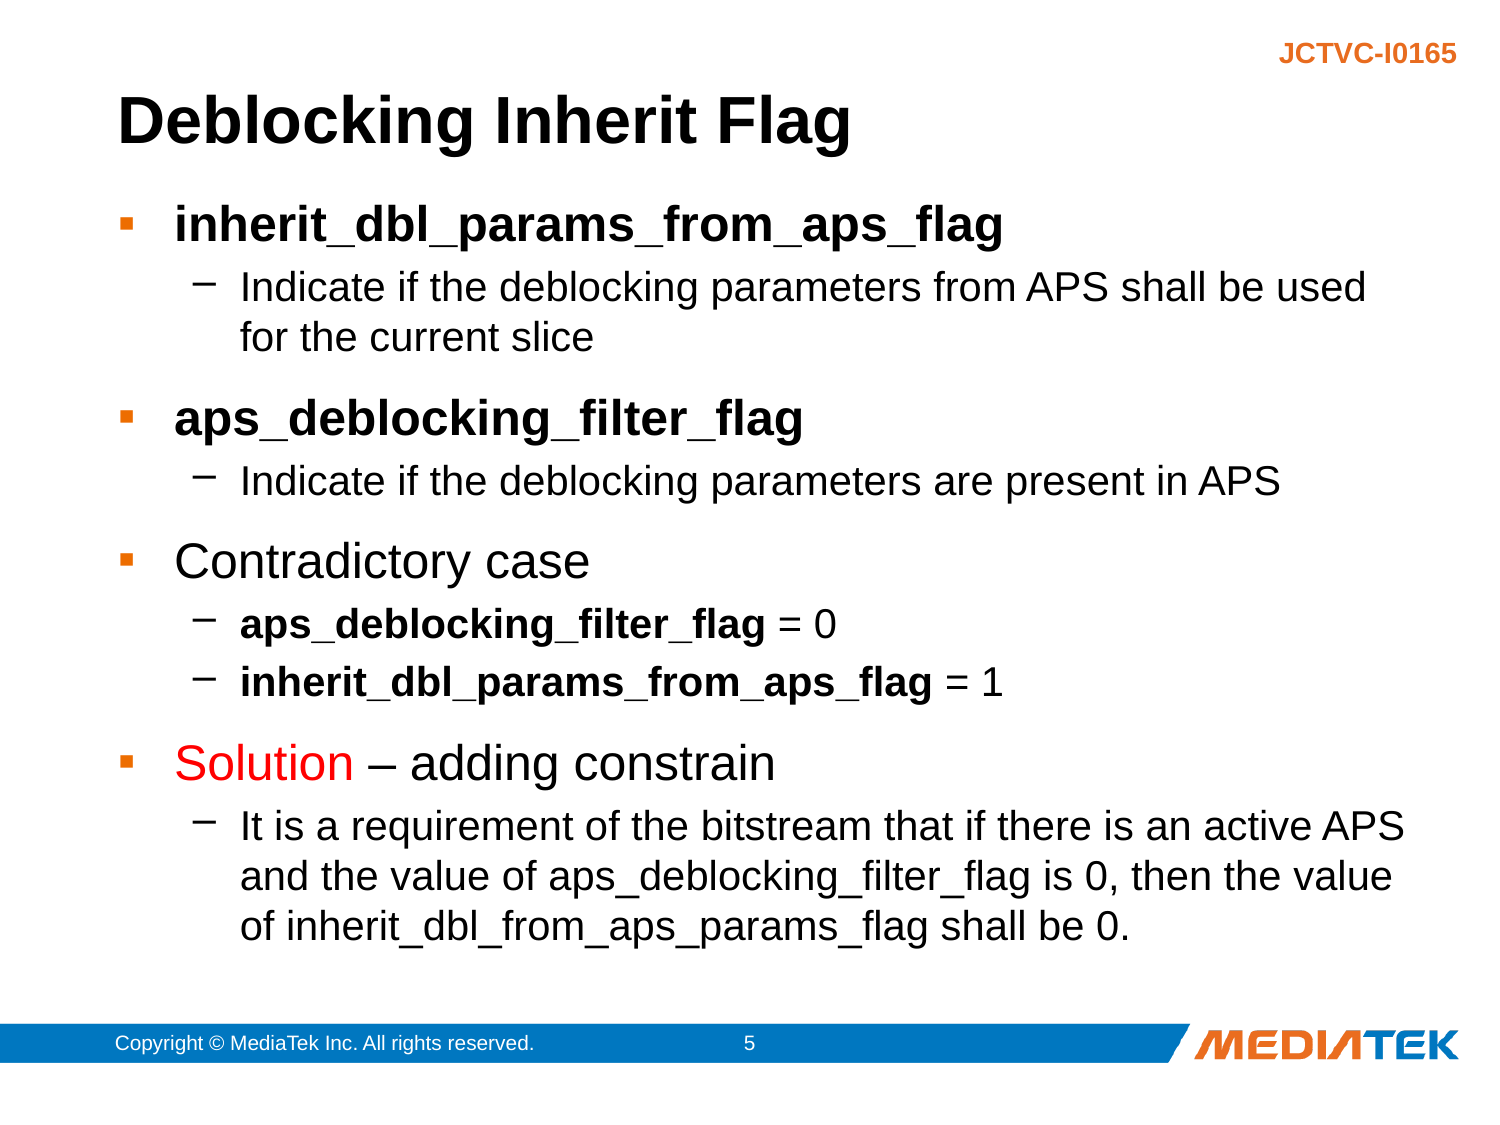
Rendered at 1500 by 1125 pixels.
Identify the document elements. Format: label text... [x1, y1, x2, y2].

picture [573, 1023, 711, 1063]
list inherit_dbl_params_from_aps_flag Indicate if the deblocking parameters from APS shall be used for the current slice aps_deblocking_filter_flag Indicate if the deblocking parameters are present in APS Contradictory case aps_deblocking_filter_flag = 0 inherit_dbl_params_from_aps_flag = 1 Solution – adding constrain It is a requirement of the bitstream that if there is an active APS and the value of aps_deblocking_filter_flag is 0, then the value of inherit_dbl_from_aps_params_flag shall be 0. [102, 184, 1425, 998]
slide_number 4 [711, 1022, 789, 1090]
footer Copyright © MediaTek Inc. All rights reserved. [99, 1022, 573, 1090]
picture [789, 1023, 1459, 1063]
title Deblocking Inherit Flag [101, 62, 1425, 172]
picture [0, 1023, 99, 1063]
